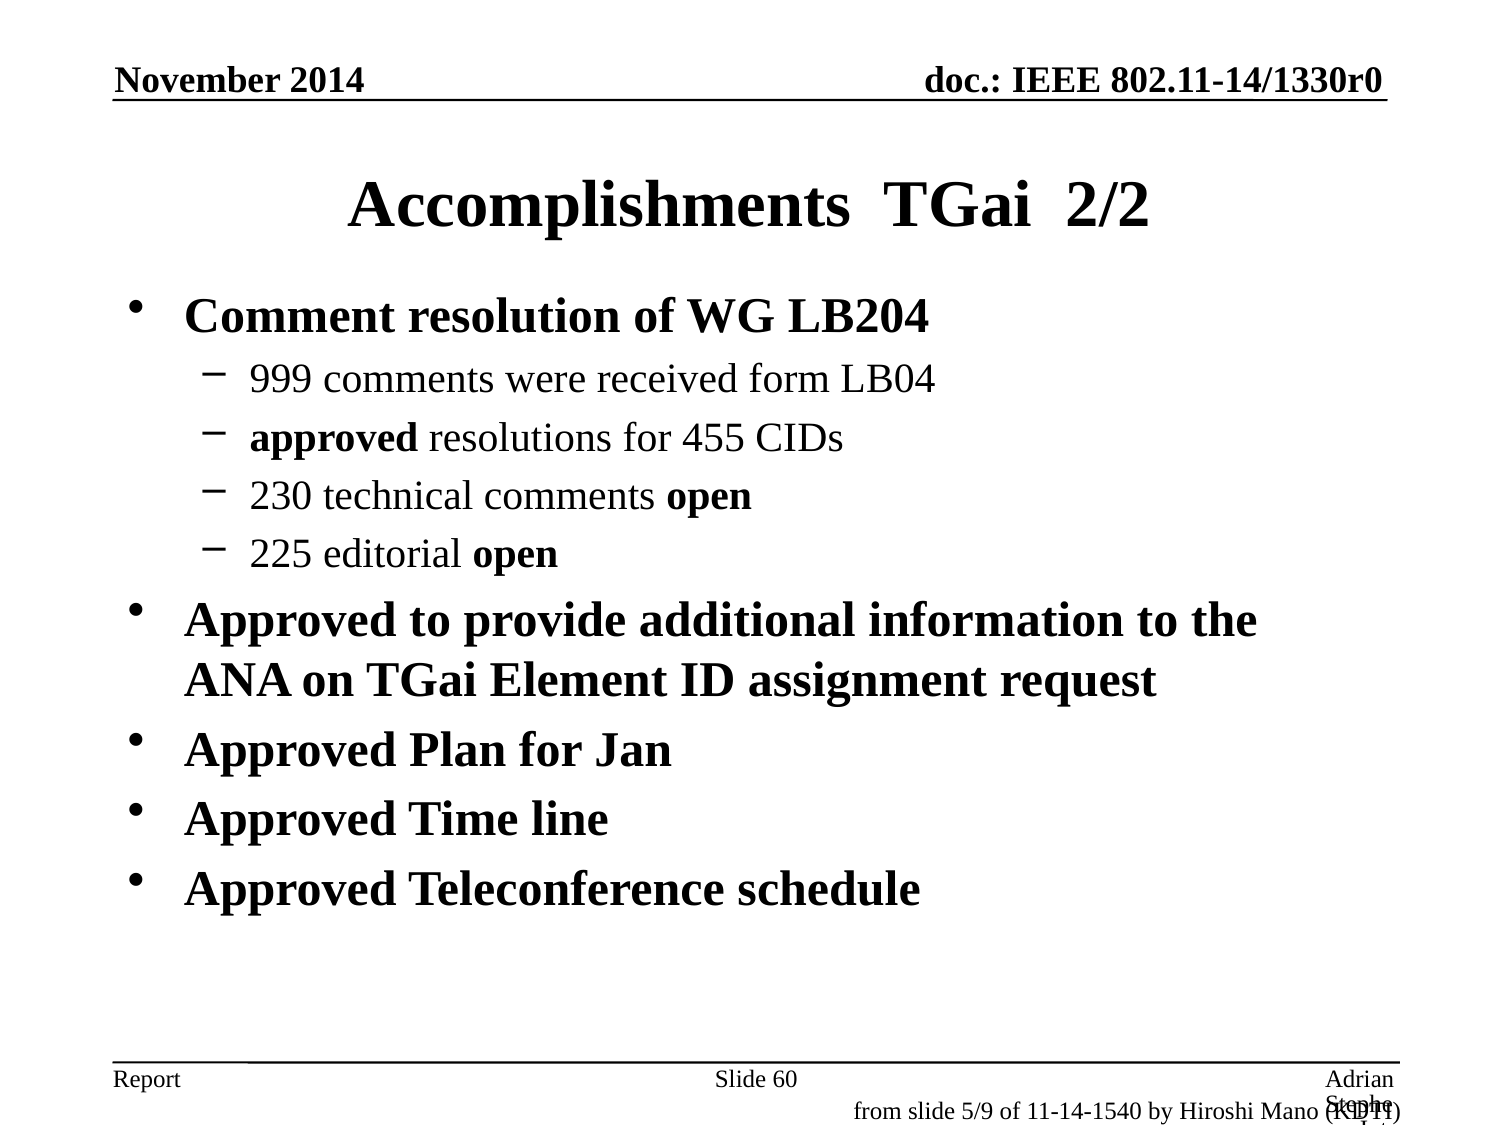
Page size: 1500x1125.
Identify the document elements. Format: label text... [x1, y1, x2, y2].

text_box from slide 5/9 of 11-14-1540 by Hiroshi Mano (KDTI) [343, 1087, 1417, 1125]
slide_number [114, 54, 368, 101]
title Accomplishments TGai 2/2 [112, 112, 1388, 275]
slide_number Slide 60 [712, 1061, 800, 1087]
footer Adrian Stephens, Intel Corporation [1324, 1061, 1402, 1087]
list Comment resolution of WG LB204 999 comments were received form LB04 approved resolutions for 455 CIDs 230 technical comments open 225 editorial open Approved to provide additional information to the ANA on TGai Element ID assignment request Approved Plan for Jan Approved Time line Approved Teleconference schedule [112, 275, 1388, 1000]
